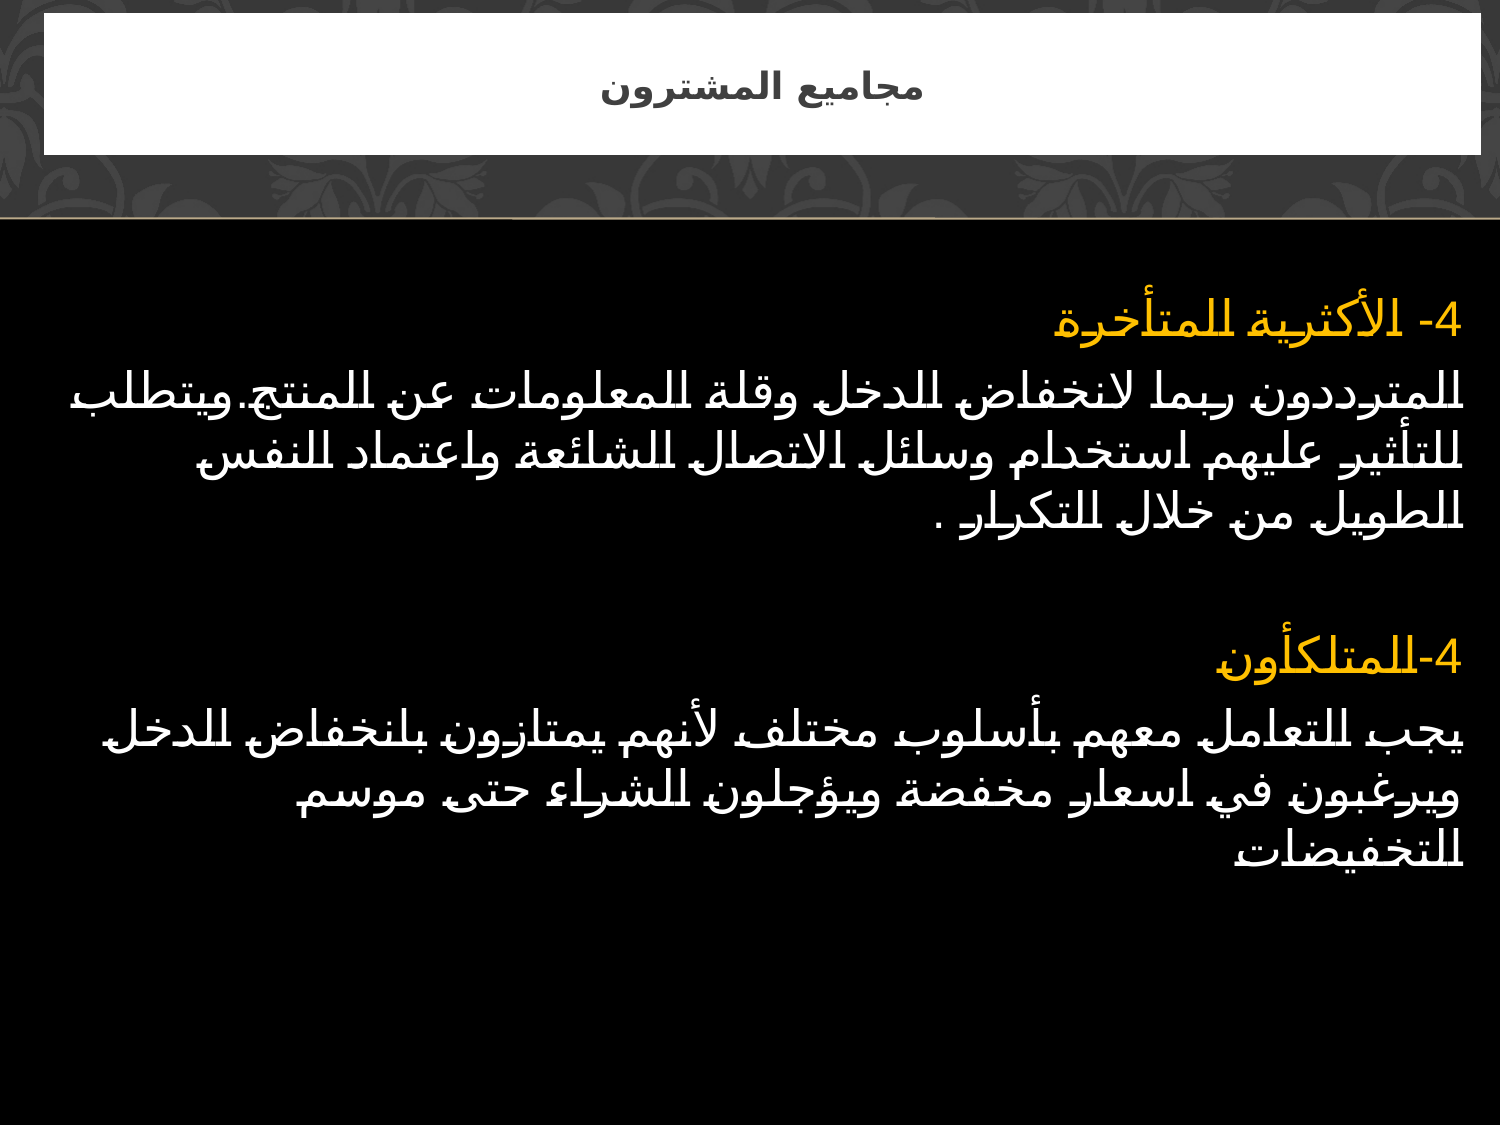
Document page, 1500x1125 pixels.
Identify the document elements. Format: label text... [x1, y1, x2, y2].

list 4- الأكثرية المتأخرة المترددون ربما لانخفاض الدخل وقلة المعلومات عن المنتج.ويتطلب للتأثير عليهم استخدام وسائل الاتصال الشائعة واعتماد النفس الطويل من خلال التكرار . 4-المتلكأون يجب التعامل معهم بأسلوب مختلف لأنهم يمتازون بانخفاض الدخل ويرغبون في اسعار مخفضة ويؤجلون الشراء حتى موسم التخفيضات [53, 278, 1479, 1094]
title مجاميع المشترون [44, 13, 1481, 155]
